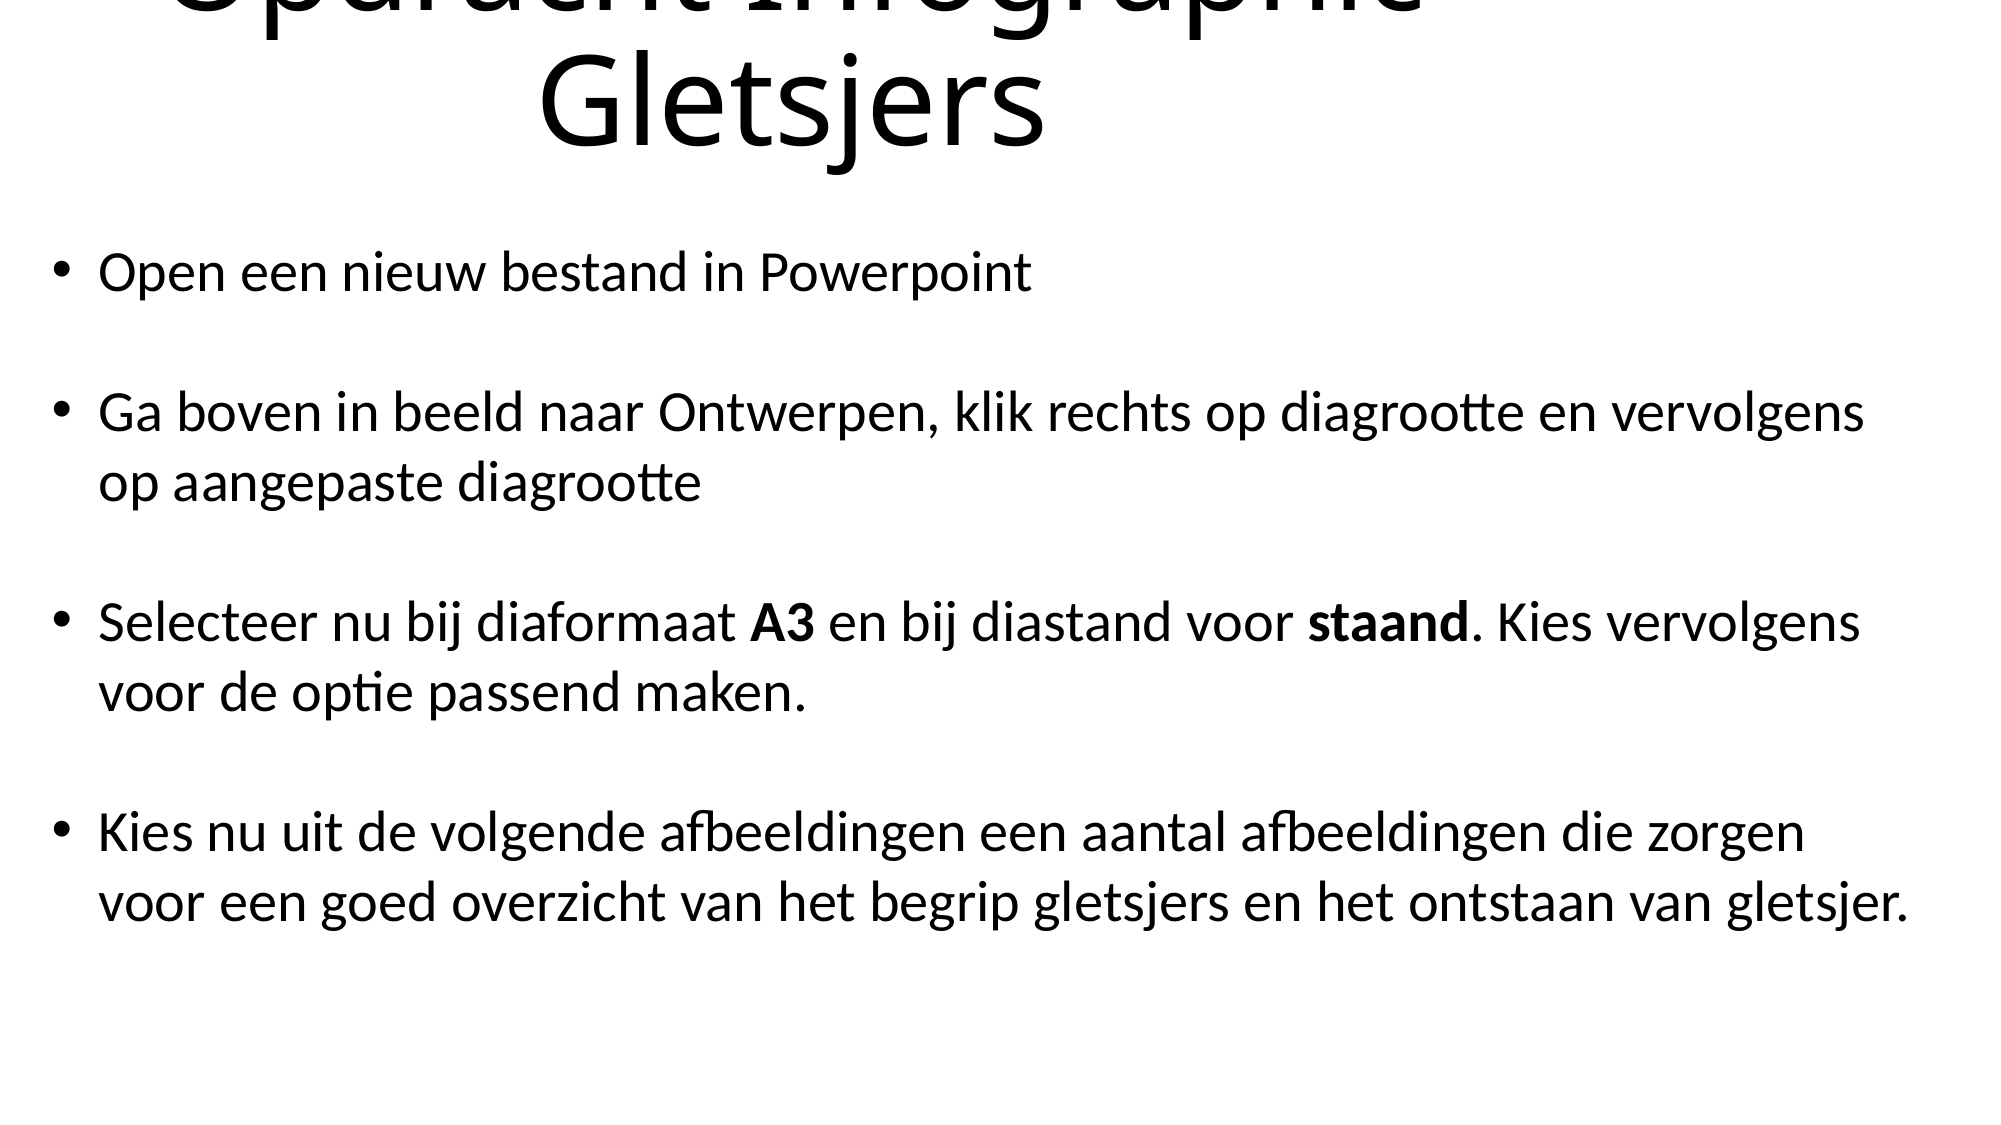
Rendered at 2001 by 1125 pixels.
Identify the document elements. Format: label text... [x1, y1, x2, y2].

title Opdracht Infographic Gletsjers [0, 0, 1586, 180]
text_box Open een nieuw bestand in Powerpoint Ga boven in beeld naar Ontwerpen, klik rechts op diagrootte en vervolgens op aangepaste diagrootte Selecteer nu bij diaformaat A3 en bij diastand voor staand. Kies vervolgens voor de optie passend maken. Kies nu uit de volgende afbeeldingen een aantal afbeeldingen die zorgen voor een goed overzicht van het begrip gletsjers en het ontstaan van gletsjer. [36, 226, 1937, 1125]
